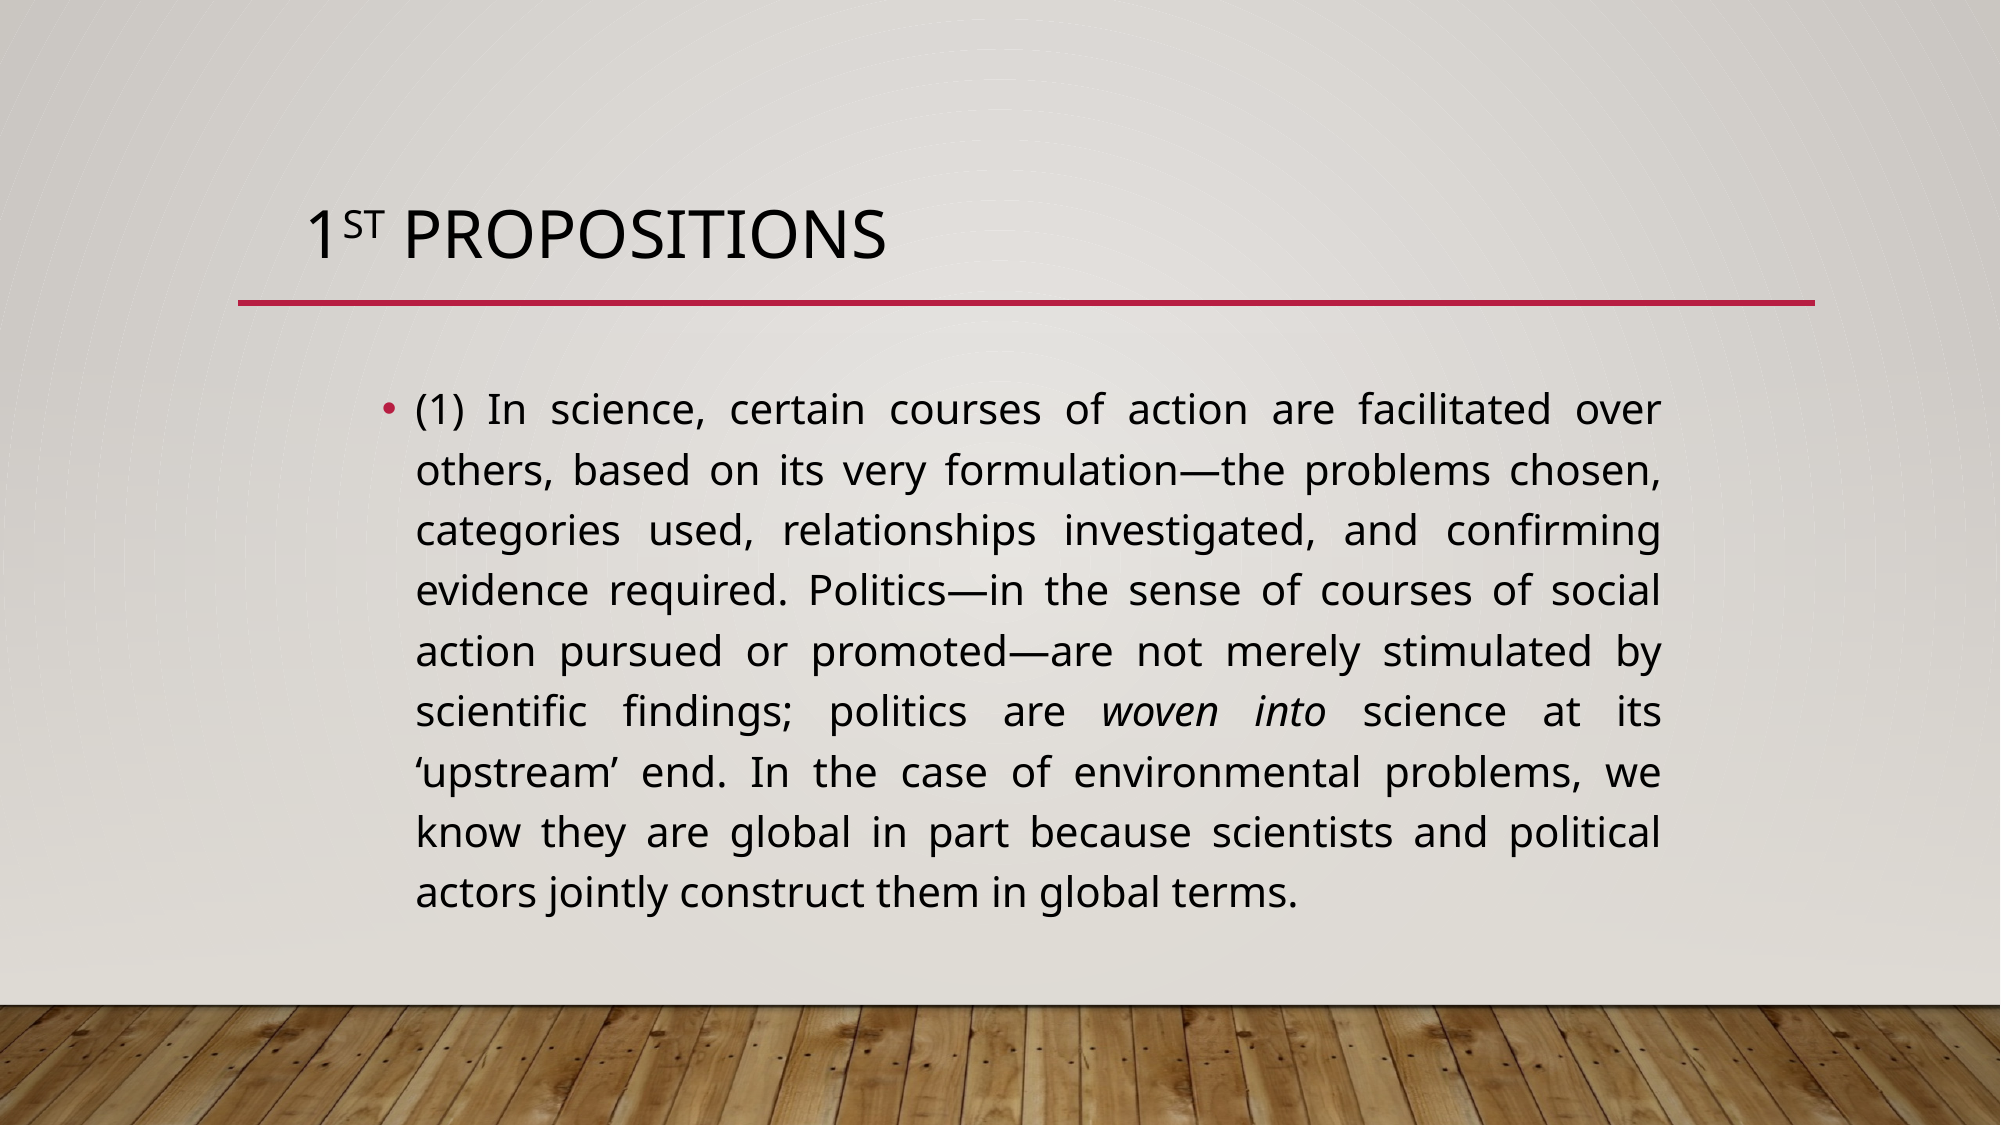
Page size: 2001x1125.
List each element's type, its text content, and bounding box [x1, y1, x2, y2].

picture [0, 1005, 2000, 1125]
title 1st propositions [289, 193, 1814, 305]
list (1) In science, certain courses of action are facilitated over others, based on its very formulation—the problems chosen, categories used, relationships investigated, and confirming evidence required. Politics—in the sense of courses of social action pursued or promoted—are not merely stimulated by scientific findings; politics are woven into science at its ‘upstream’ end. In the case of environmental problems, we know they are global in part because scientists and political actors jointly construct them in global terms. [366, 365, 1678, 932]
